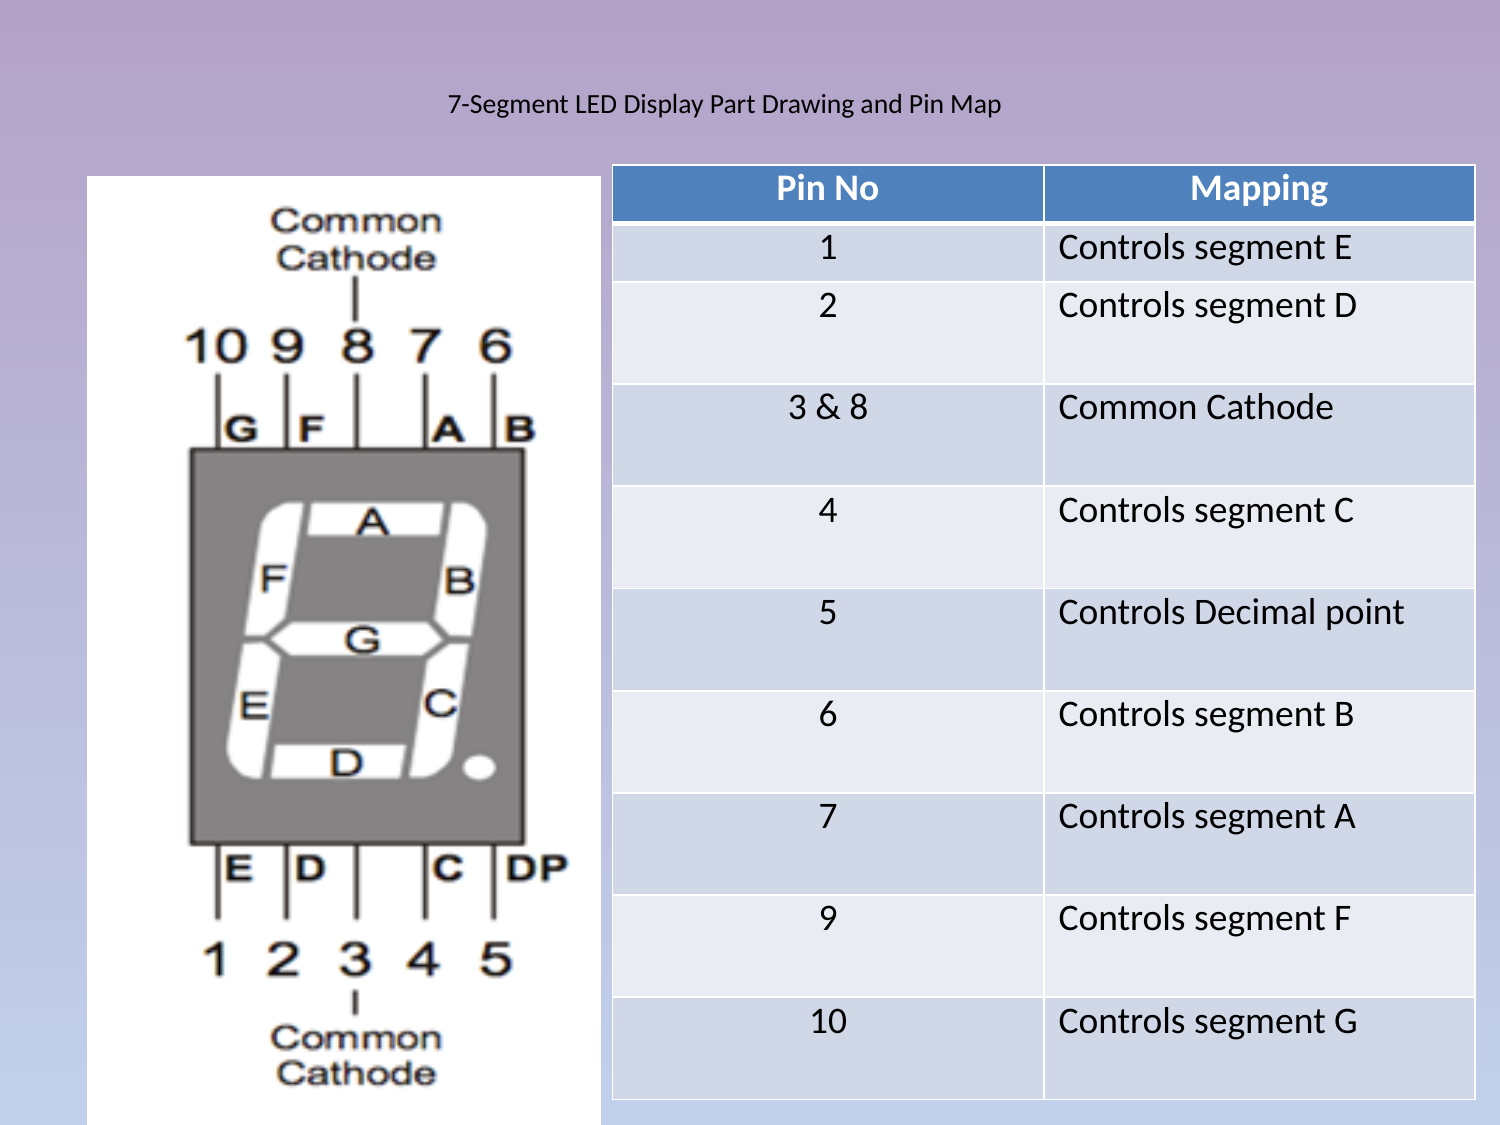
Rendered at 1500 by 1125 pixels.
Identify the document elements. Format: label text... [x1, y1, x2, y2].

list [87, 176, 602, 1125]
table_cell 4 [613, 487, 1043, 588]
table_cell 9 [613, 896, 1043, 996]
table_cell 3 & 8 [613, 385, 1043, 485]
table_cell Common Cathode [1045, 385, 1474, 485]
table_cell Controls segment D [1045, 283, 1474, 383]
table_cell Controls segment C [1045, 487, 1474, 588]
table_cell Controls Decimal point [1045, 589, 1474, 690]
table_cell Controls segment B [1045, 692, 1474, 792]
table_header Mapping [1045, 166, 1474, 221]
table_cell Controls segment G [1045, 998, 1474, 1099]
table_cell Controls segment E [1045, 226, 1474, 281]
table_cell 5 [613, 589, 1043, 690]
table_cell 2 [613, 283, 1043, 383]
table_cell 7 [613, 794, 1043, 894]
table_cell Controls segment F [1045, 896, 1474, 996]
table_cell Controls segment A [1045, 794, 1474, 894]
title 7-Segment LED Display Part Drawing and Pin Map [75, 45, 1375, 175]
table_header Pin No [613, 166, 1043, 221]
table_cell 10 [613, 998, 1043, 1099]
table_cell 1 [613, 226, 1043, 281]
table_cell 6 [613, 692, 1043, 792]
